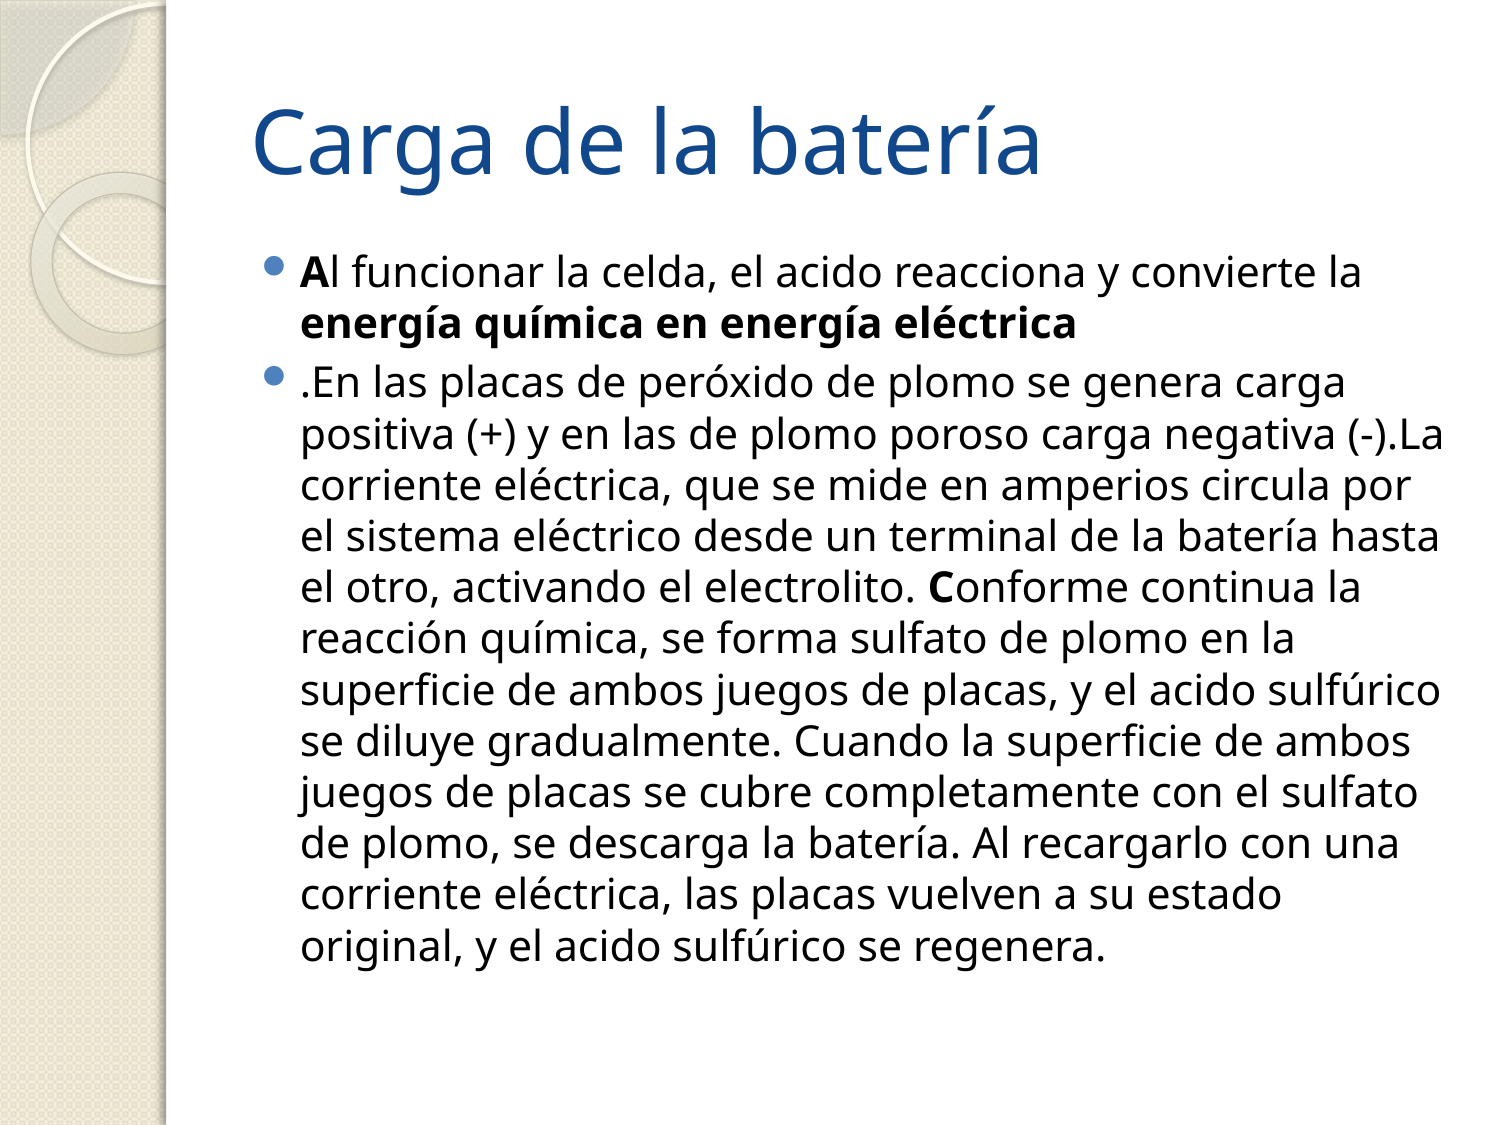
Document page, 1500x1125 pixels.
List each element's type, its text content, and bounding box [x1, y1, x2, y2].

title Carga de la batería [235, 45, 1466, 233]
list Al funcionar la celda, el acido reacciona y convierte la energía química en energía eléctrica .En las placas de peróxido de plomo se genera carga positiva (+) y en las de plomo poroso carga negativa (-).La corriente eléctrica, que se mide en amperios circula por el sistema eléctrico desde un terminal de la batería hasta el otro, activando el electrolito. Conforme continua la reacción química, se forma sulfato de plomo en la superficie de ambos juegos de placas, y el acido sulfúrico se diluye gradualmente. Cuando la superficie de ambos juegos de placas se cubre completamente con el sulfato de plomo, se descarga la batería. Al recargarlo con una corriente eléctrica, las placas vuelven a su estado original, y el acido sulfúrico se regenera. [235, 237, 1466, 1025]
